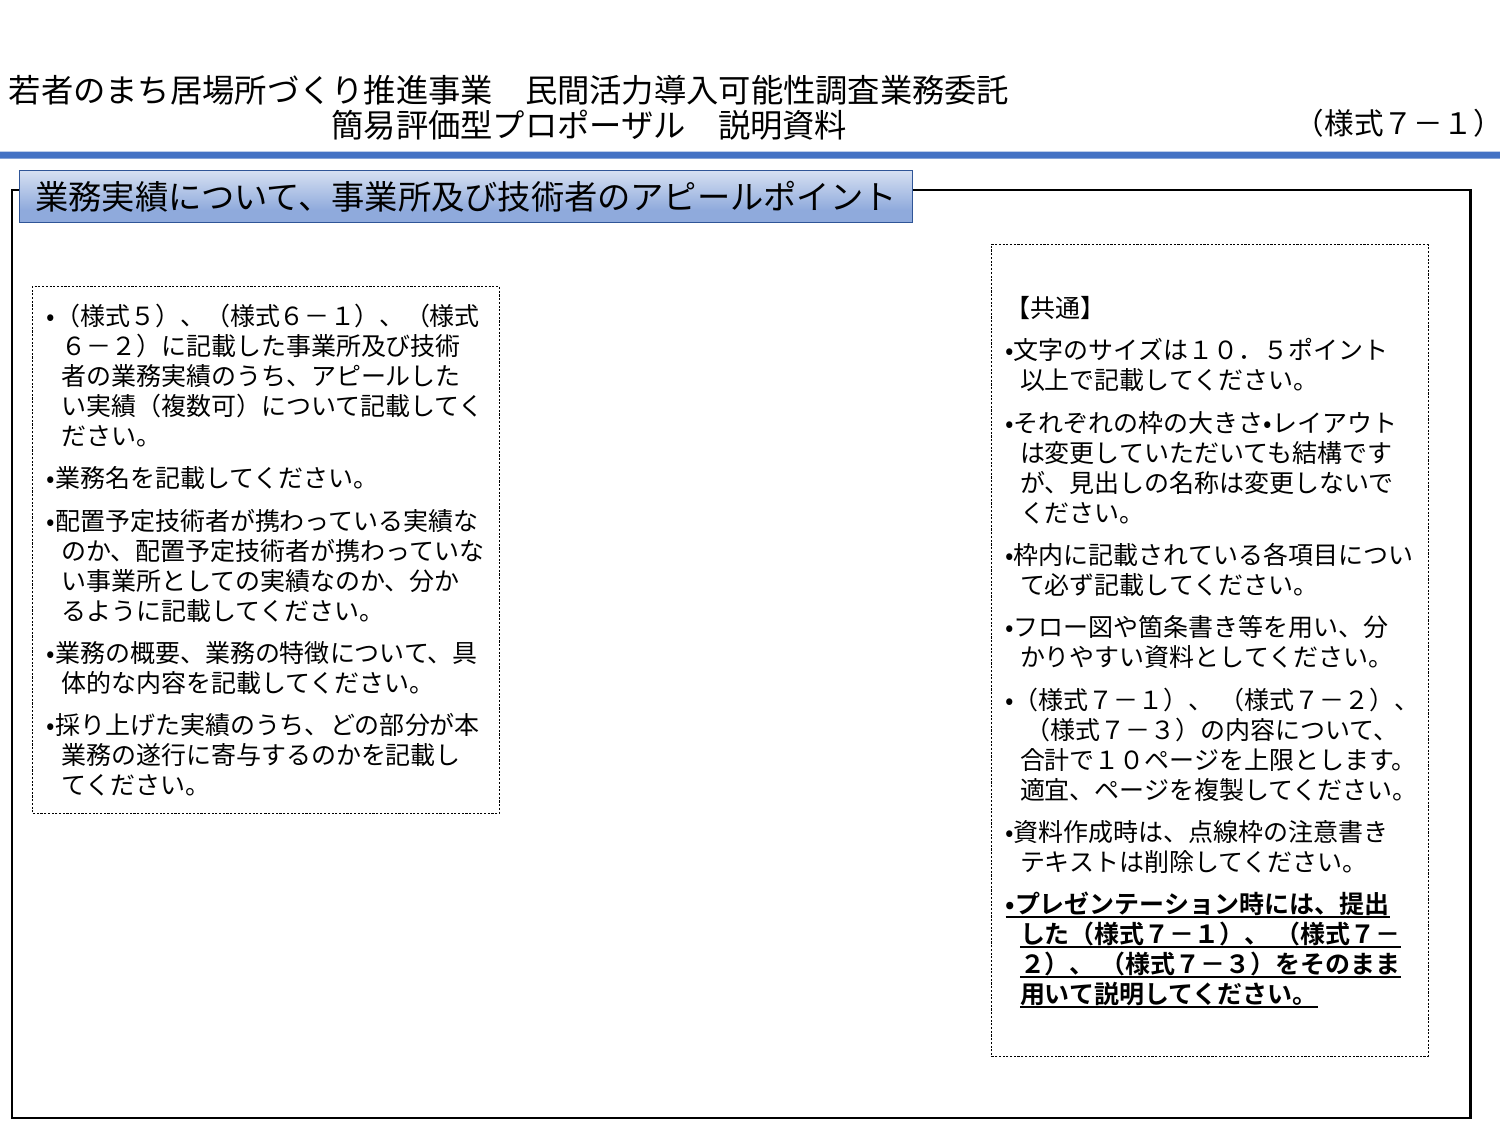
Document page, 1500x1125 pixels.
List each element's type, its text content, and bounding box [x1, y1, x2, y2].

text_box ・（様式５）、（様式６－１）、（様式６－２）に記載した事業所及び技術者の業務実績のうち、アピールしたい実績（複数可）について記載してください。 ・業務名を記載してください。 ・配置予定技術者が携わっている実績なのか、配置予定技術者が携わっていない事業所としての実績なのか、分かるように記載してください。 ・業務の概要、業務の特徴について、具体的な内容を記載してください。 ・採り上げた実績のうち、どの部分が本業務の遂行に寄与するのかを記載してください。 [31, 286, 500, 814]
text_box 【共通】 ・文字のサイズは１０．５ポイント以上で記載してください。 ・それぞれの枠の大きさ・レイアウトは変更していただいても結構ですが、見出しの名称は変更しないでください。 ・枠内に記載されている各項目について必ず記載してください。 ・フロー図や箇条書き等を用い、分かりやすい資料としてください。 ・（様式７－１）、 （様式７－２）、 （様式７－３）の内容について、合計で１０ページを上限とします。適宜、ページを複製してください。 ・資料作成時は、点線枠の注意書きテキストは削除してください。 ・プレゼンテーション時には、提出した（様式７－１）、 （様式７－２）、 （様式７－３）をそのまま用いて説明してください。 [990, 244, 1429, 1057]
text_box 若者のまち居場所づくり推進事業 民間活力導入可能性調査業務委託 簡易評価型プロポーザル 説明資料 [0, 45, 1140, 151]
text_box [11, 189, 1472, 1119]
text_box [0, 151, 1500, 160]
text_box （様式７－１） [1269, 92, 1500, 152]
text_box 業務実績について、事業所及び技術者のアピールポイント [19, 170, 913, 223]
